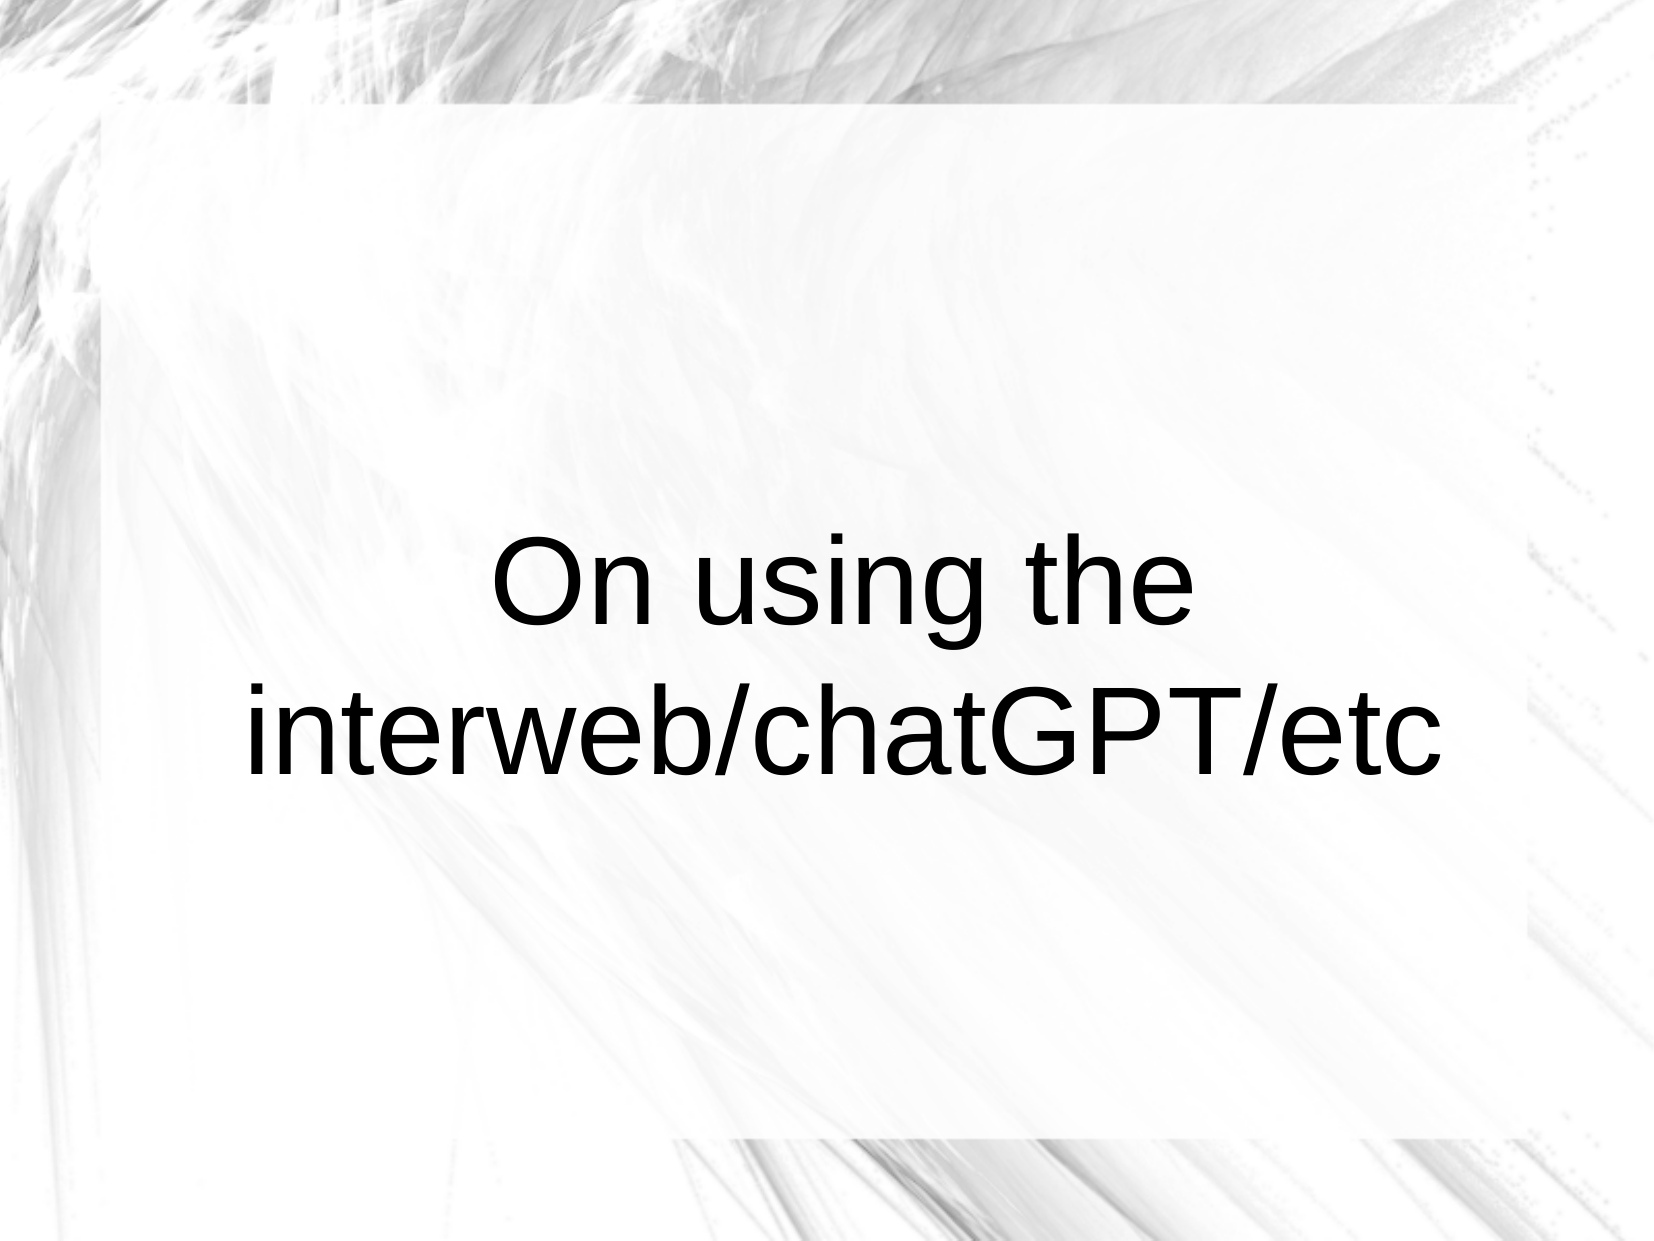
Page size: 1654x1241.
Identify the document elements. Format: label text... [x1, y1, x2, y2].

list On using the interweb/chatGPT/etc [118, 319, 1571, 1102]
picture [0, 0, 1654, 1241]
